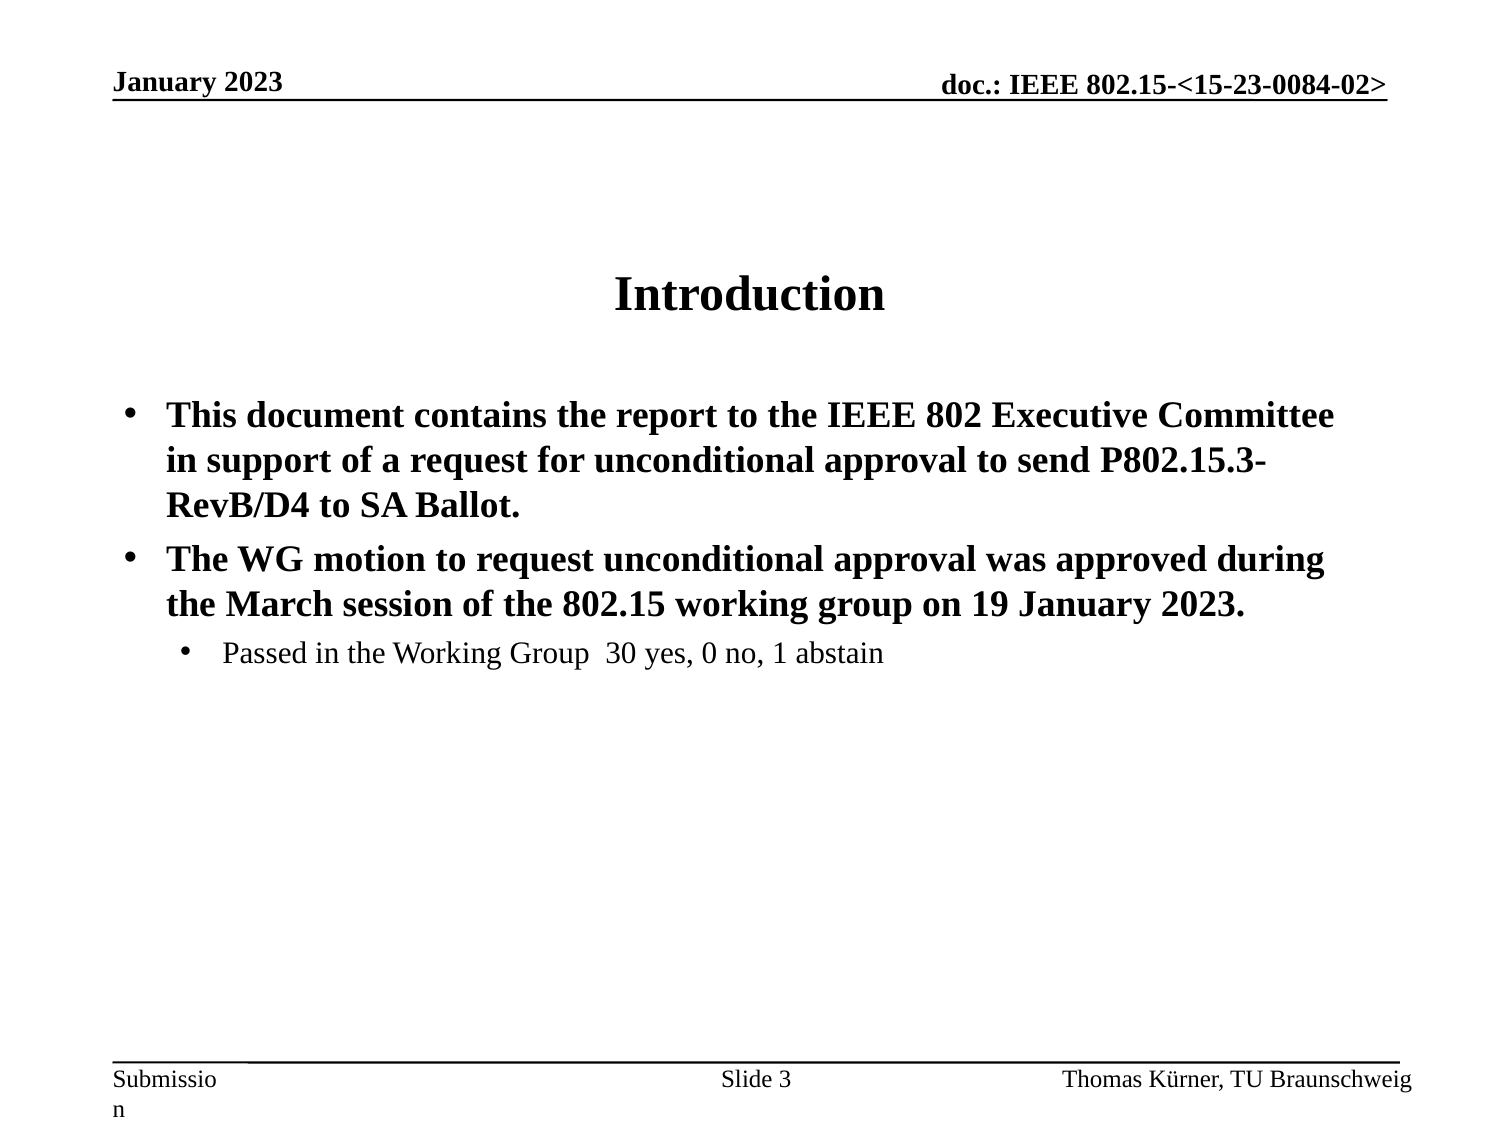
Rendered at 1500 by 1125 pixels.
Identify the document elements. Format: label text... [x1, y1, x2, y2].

footer Thomas Kürner, TU Braunschweig [900, 1062, 1413, 1093]
text_box This document contains the report to the IEEE 802 Executive Committee in support of a request for unconditional approval to send P802.15.3-RevB/D4 to SA Ballot. The WG motion to request unconditional approval was approved during the March session of the 802.15 working group on 19 January 2023. Passed in the Working Group 30 yes, 0 no, 1 abstain [112, 384, 1387, 891]
slide_number Slide 3 [712, 1062, 800, 1093]
text_box Introduction [112, 224, 1387, 356]
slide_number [112, 62, 375, 98]
